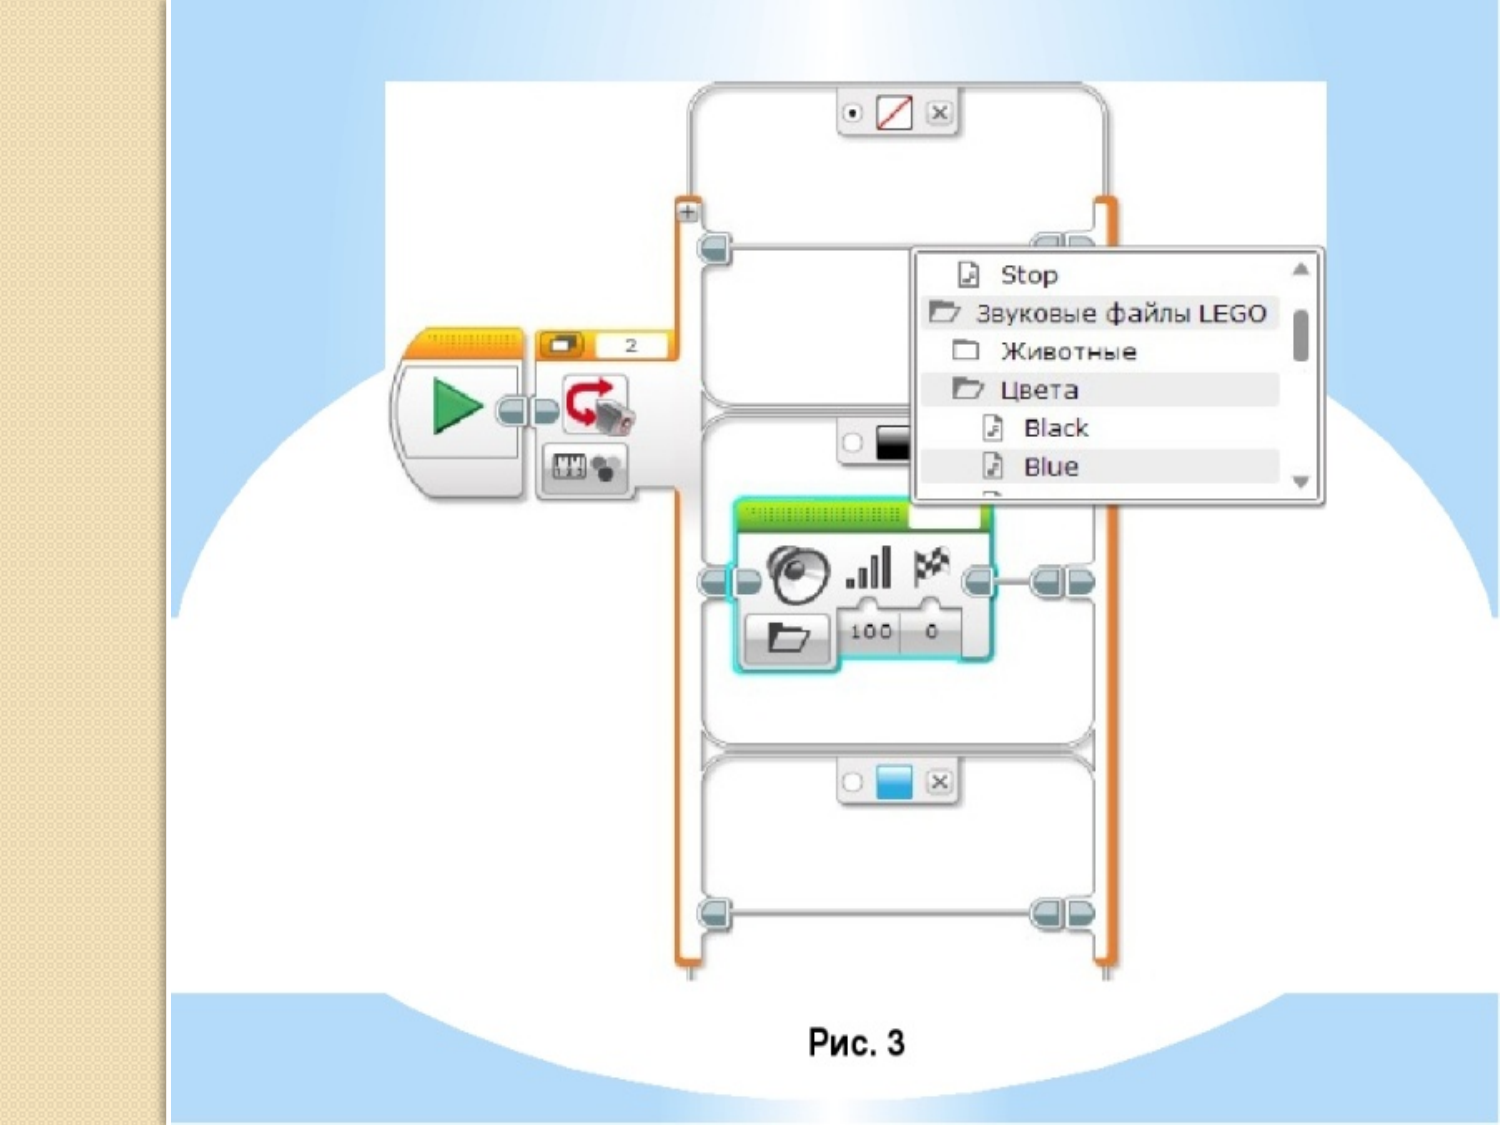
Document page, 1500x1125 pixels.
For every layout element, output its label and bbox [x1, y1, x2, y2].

picture [170, 0, 1500, 1125]
